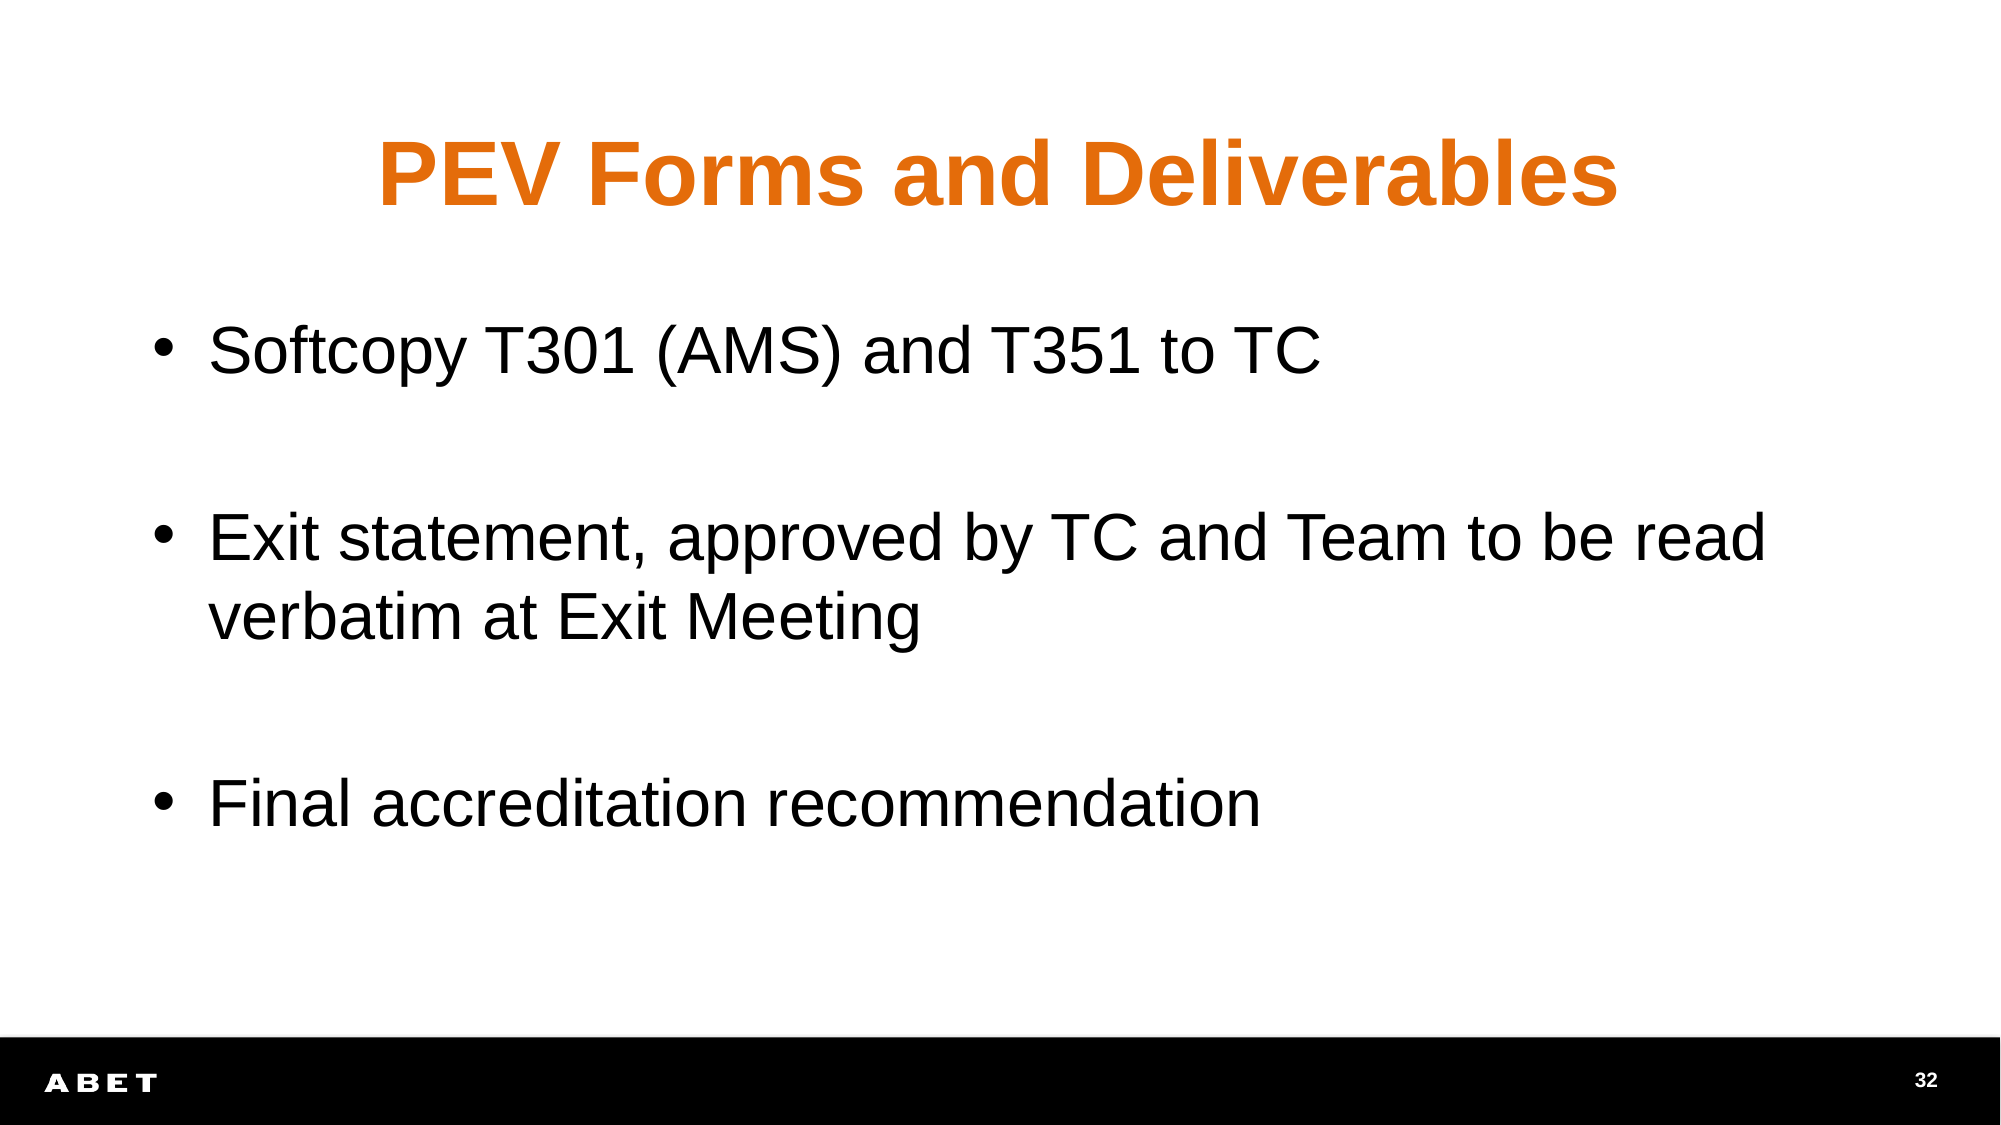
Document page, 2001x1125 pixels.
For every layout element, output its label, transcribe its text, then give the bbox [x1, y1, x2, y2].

list Softcopy T301 (AMS) and T351 to TC Exit statement, approved by TC and Team to be read verbatim at Exit Meeting Final accreditation recommendation [137, 299, 1863, 1014]
picture [16, 1052, 184, 1113]
title PEV Forms and Deliverables [137, 59, 1863, 278]
